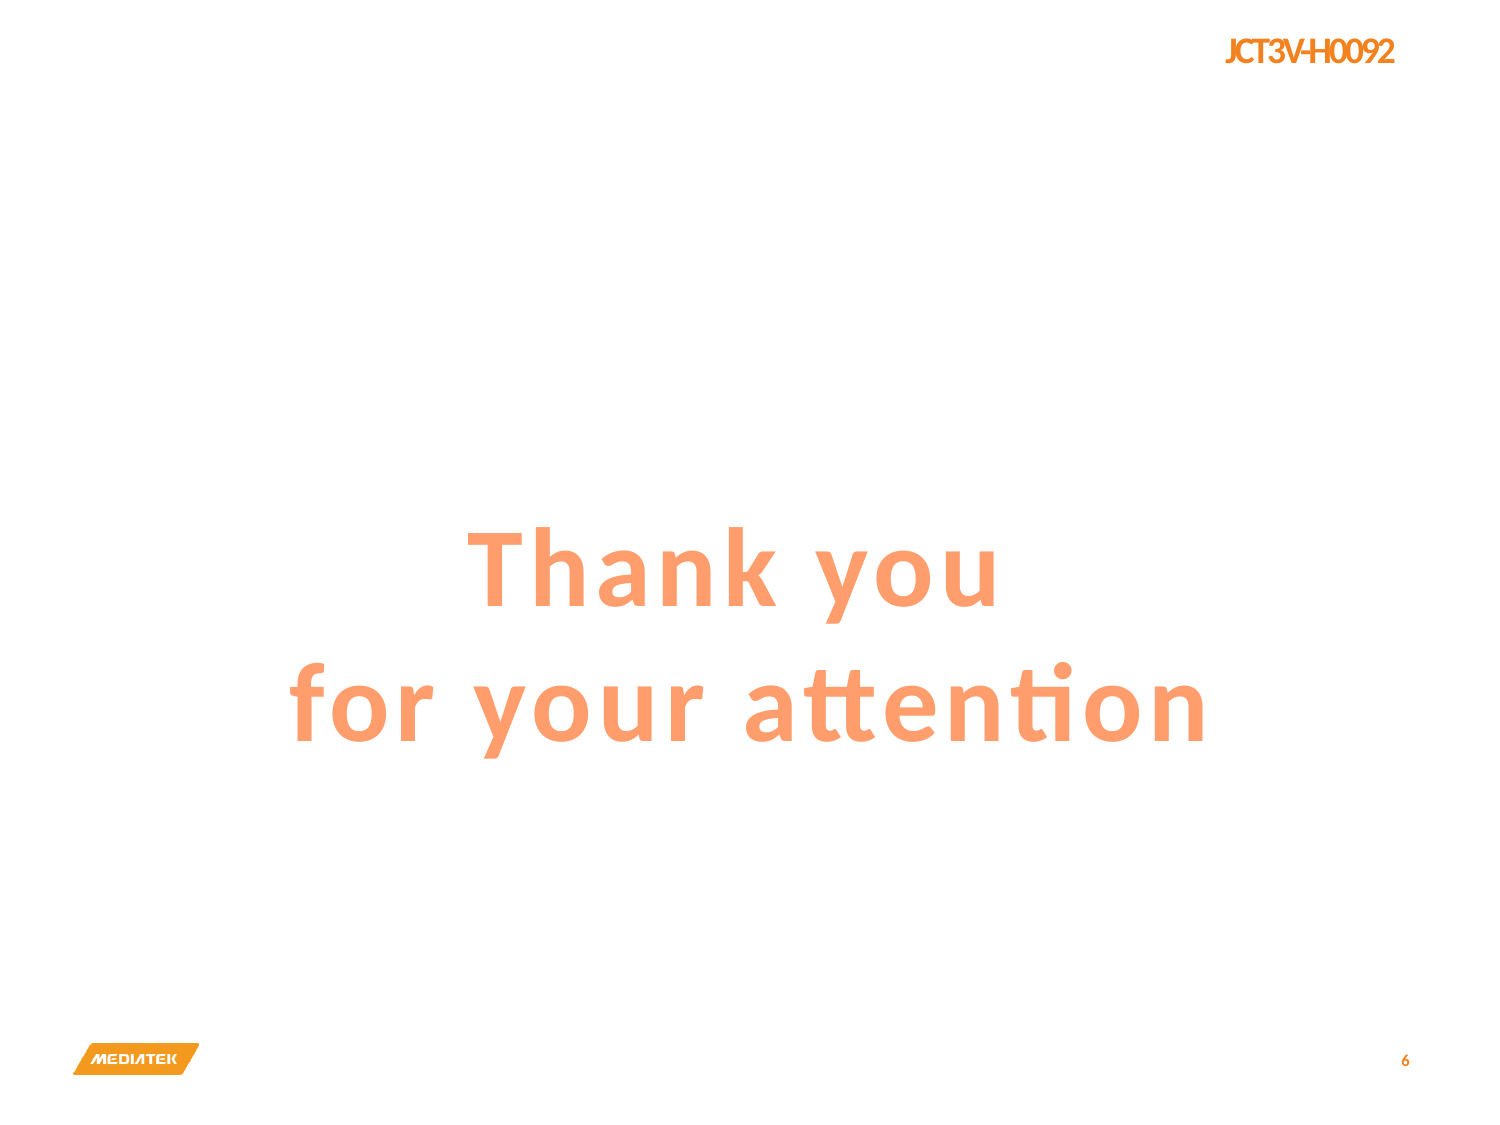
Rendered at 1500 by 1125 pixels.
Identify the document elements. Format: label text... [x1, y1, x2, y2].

slide_number 6 [1251, 1029, 1425, 1090]
text_box Thank you for your attention [274, 486, 1226, 772]
picture [73, 1043, 199, 1075]
